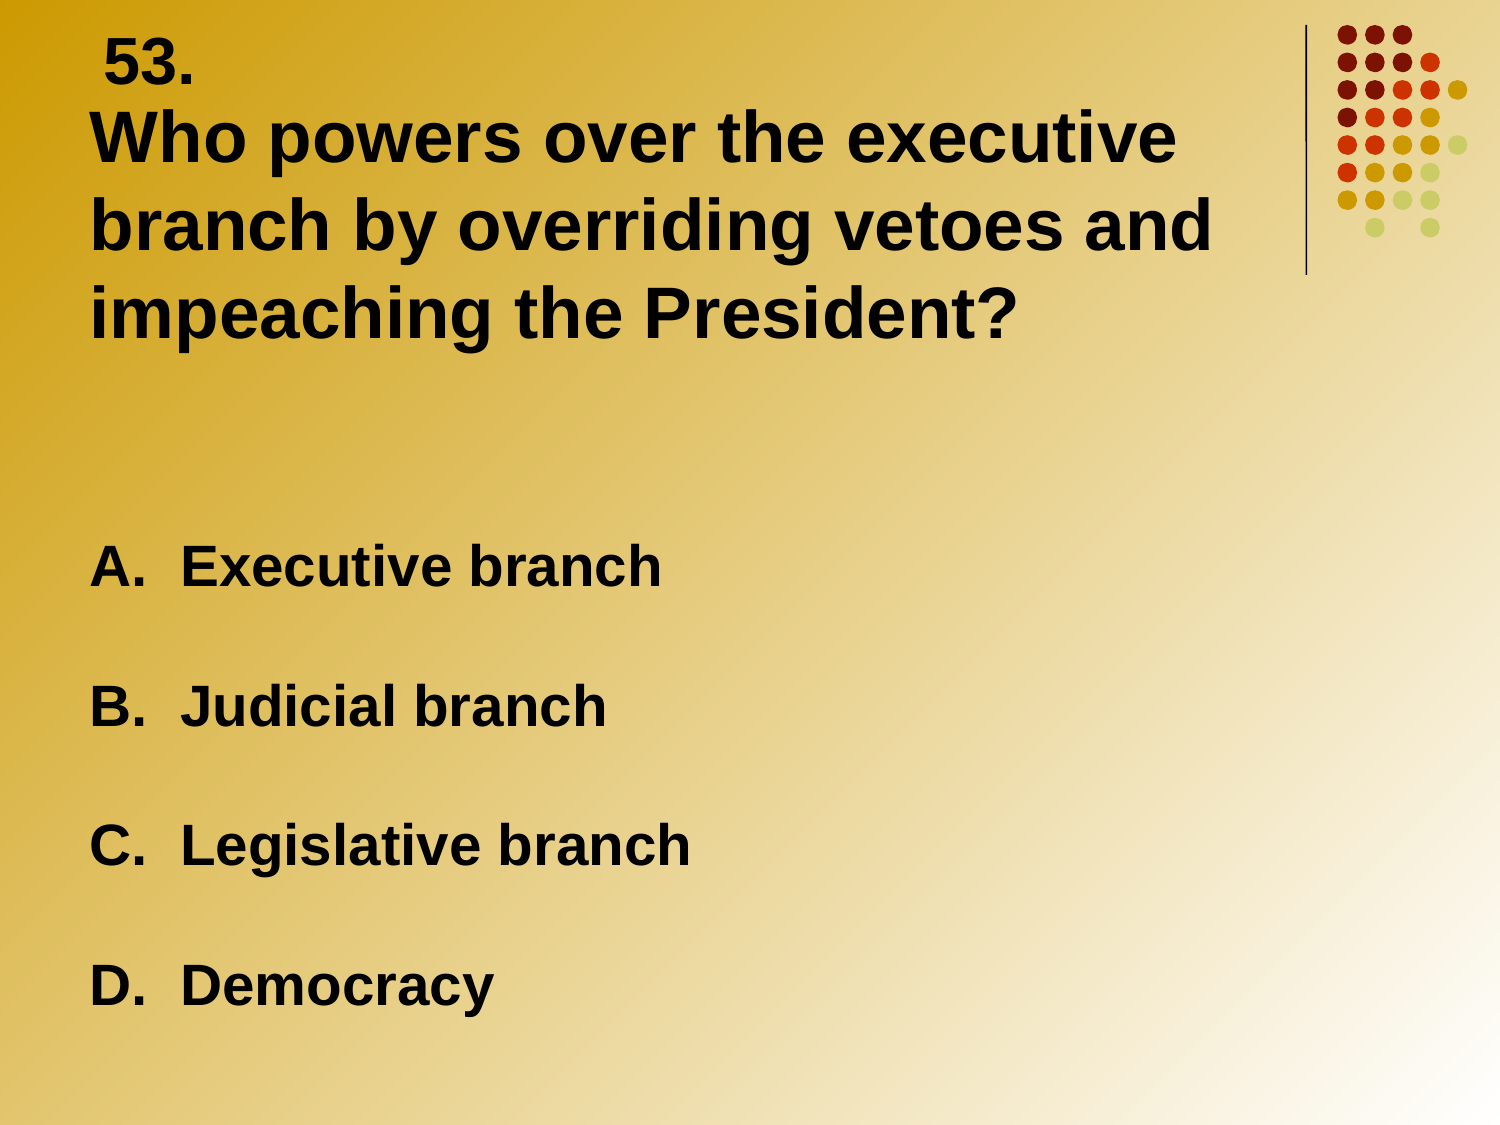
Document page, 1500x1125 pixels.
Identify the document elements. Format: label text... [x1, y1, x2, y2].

text_box 53. [89, 10, 215, 106]
text_box Who powers over the executive branch by overriding vetoes and impeaching the President? A. Executive branch B. Judicial branch C. Legislative branch D. Democracy [75, 899, 1313, 1113]
